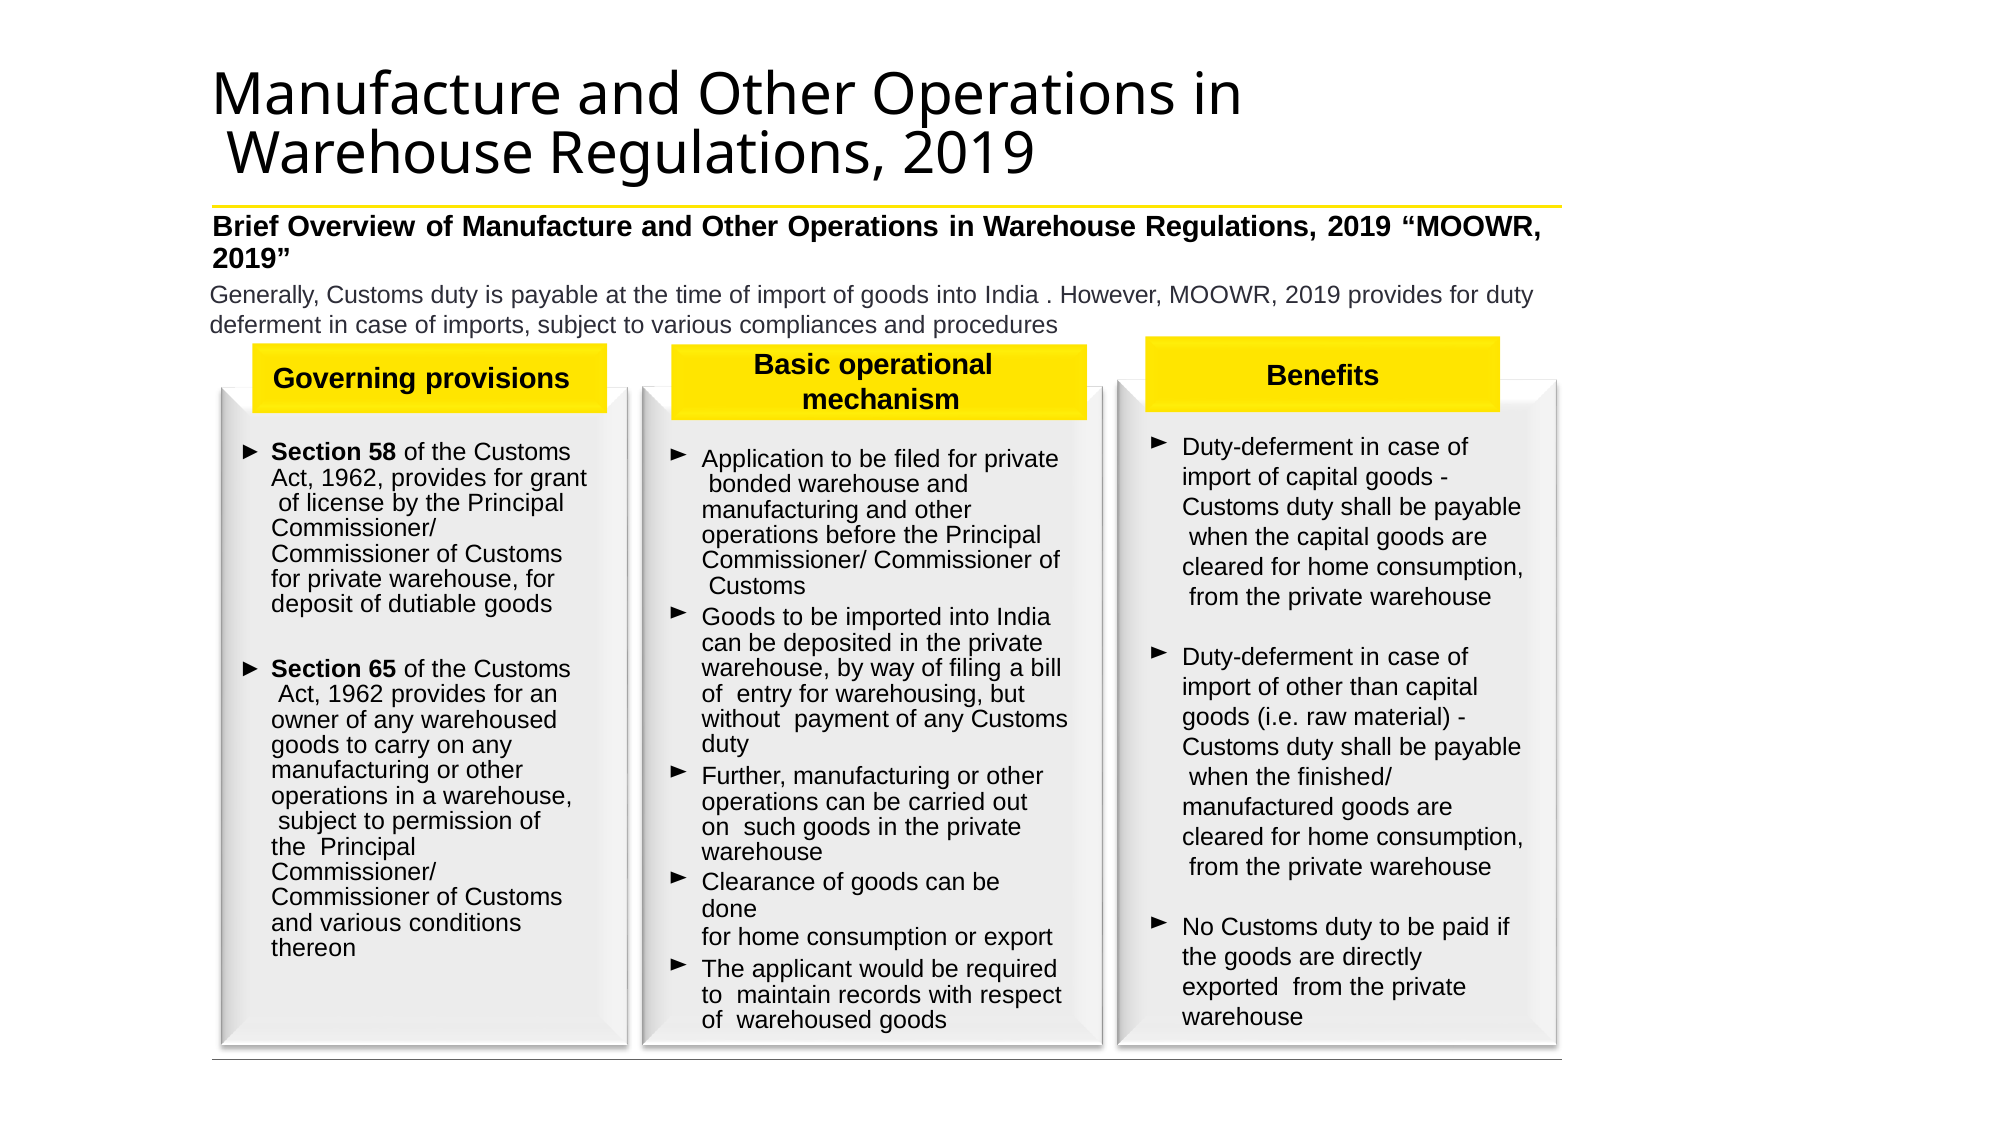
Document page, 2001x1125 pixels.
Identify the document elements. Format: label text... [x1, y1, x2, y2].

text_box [211, 335, 1563, 1060]
text_box Brief Overview of Manufacture and Other Operations in Warehouse Regulations, 2019 “MOOWR, 2019” Generally, Customs duty is payable at the time of import of goods into India . However, MOOWR, 2019 provides for duty deferment in case of imports, subject to various compliances and procedures [207, 207, 1544, 339]
text_box Manufacture and Other Operations in Warehouse Regulations, 2019 [209, 53, 1246, 186]
